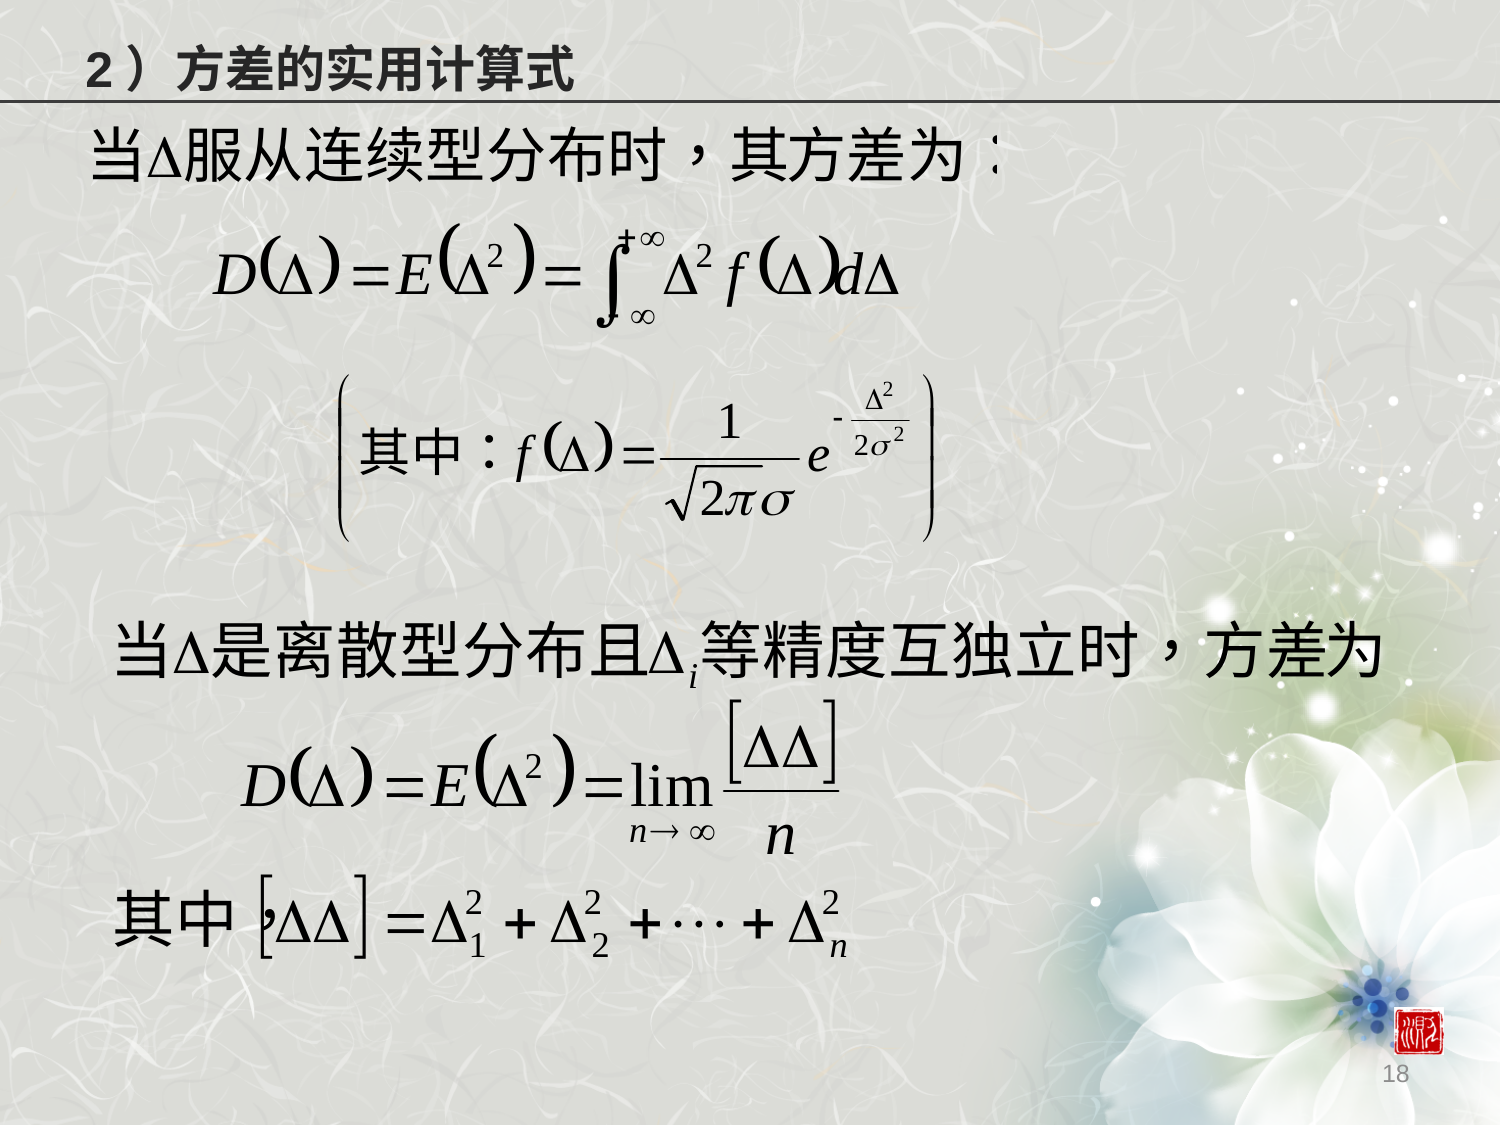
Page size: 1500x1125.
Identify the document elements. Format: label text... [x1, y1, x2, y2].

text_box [81, 116, 997, 338]
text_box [105, 609, 1396, 973]
slide_number 18 [1074, 1042, 1425, 1103]
picture [0, 0, 1500, 100]
picture [0, 103, 1500, 1125]
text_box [327, 363, 952, 555]
list 2）方差的实用计算式 [70, 0, 1500, 94]
